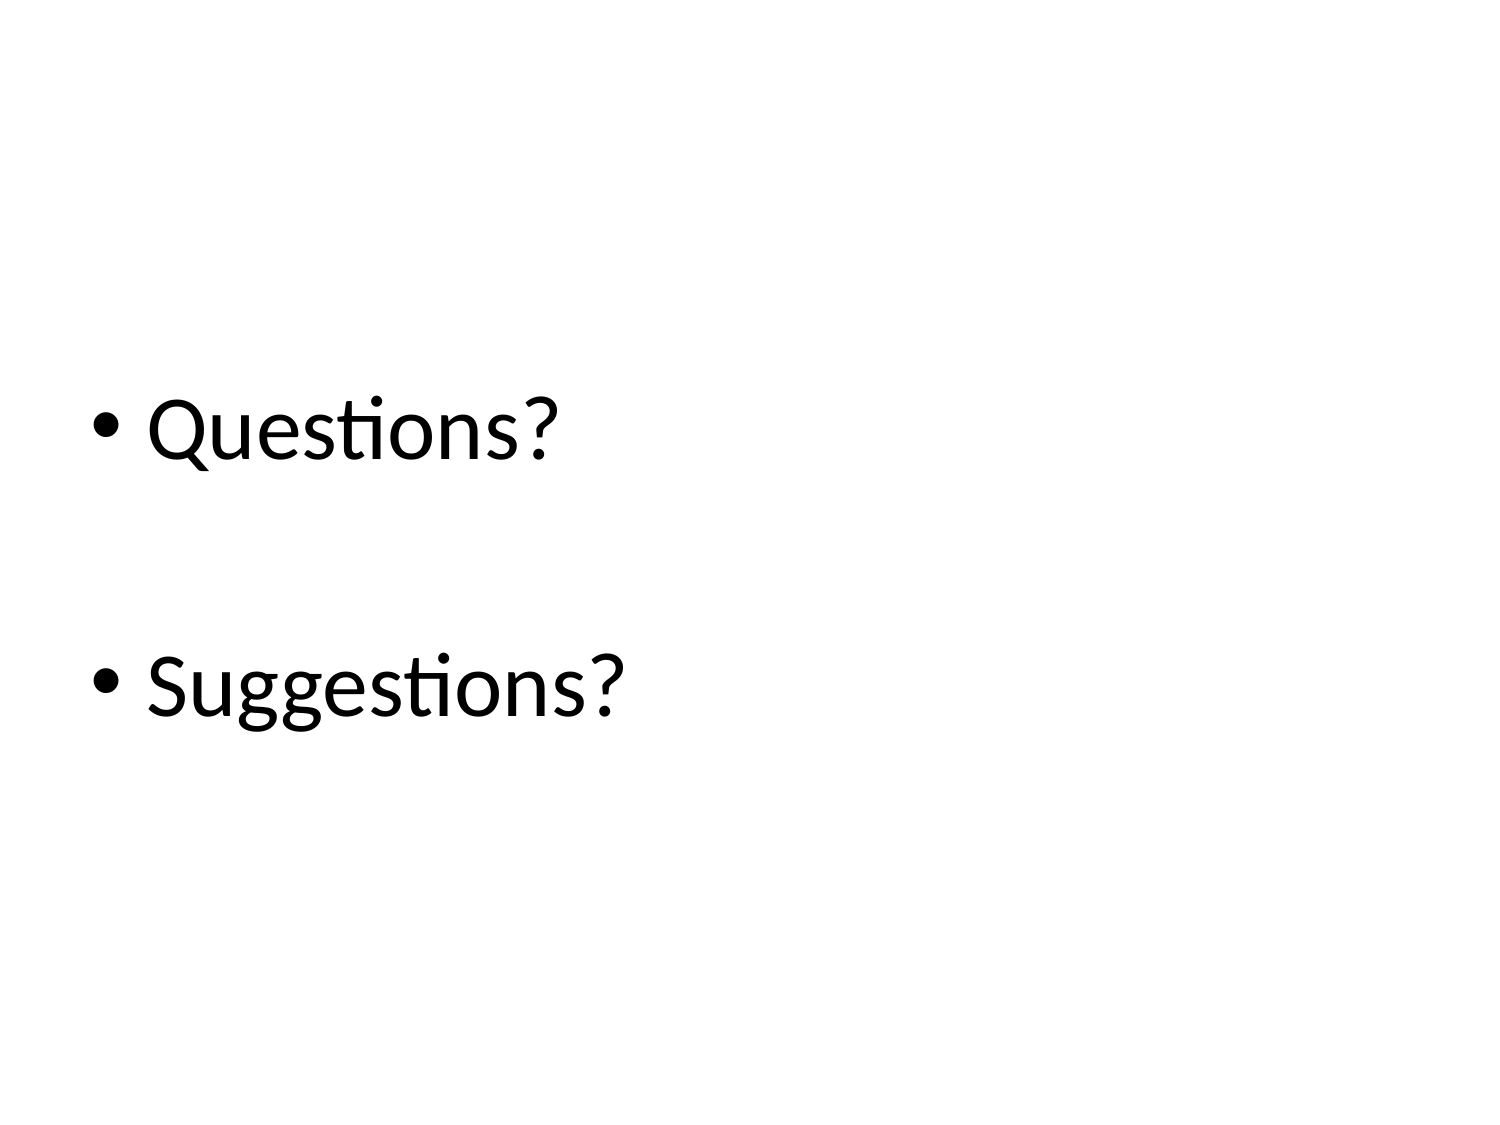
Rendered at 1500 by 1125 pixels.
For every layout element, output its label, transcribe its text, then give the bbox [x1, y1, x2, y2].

list Questions? Suggestions? [75, 262, 1425, 1005]
